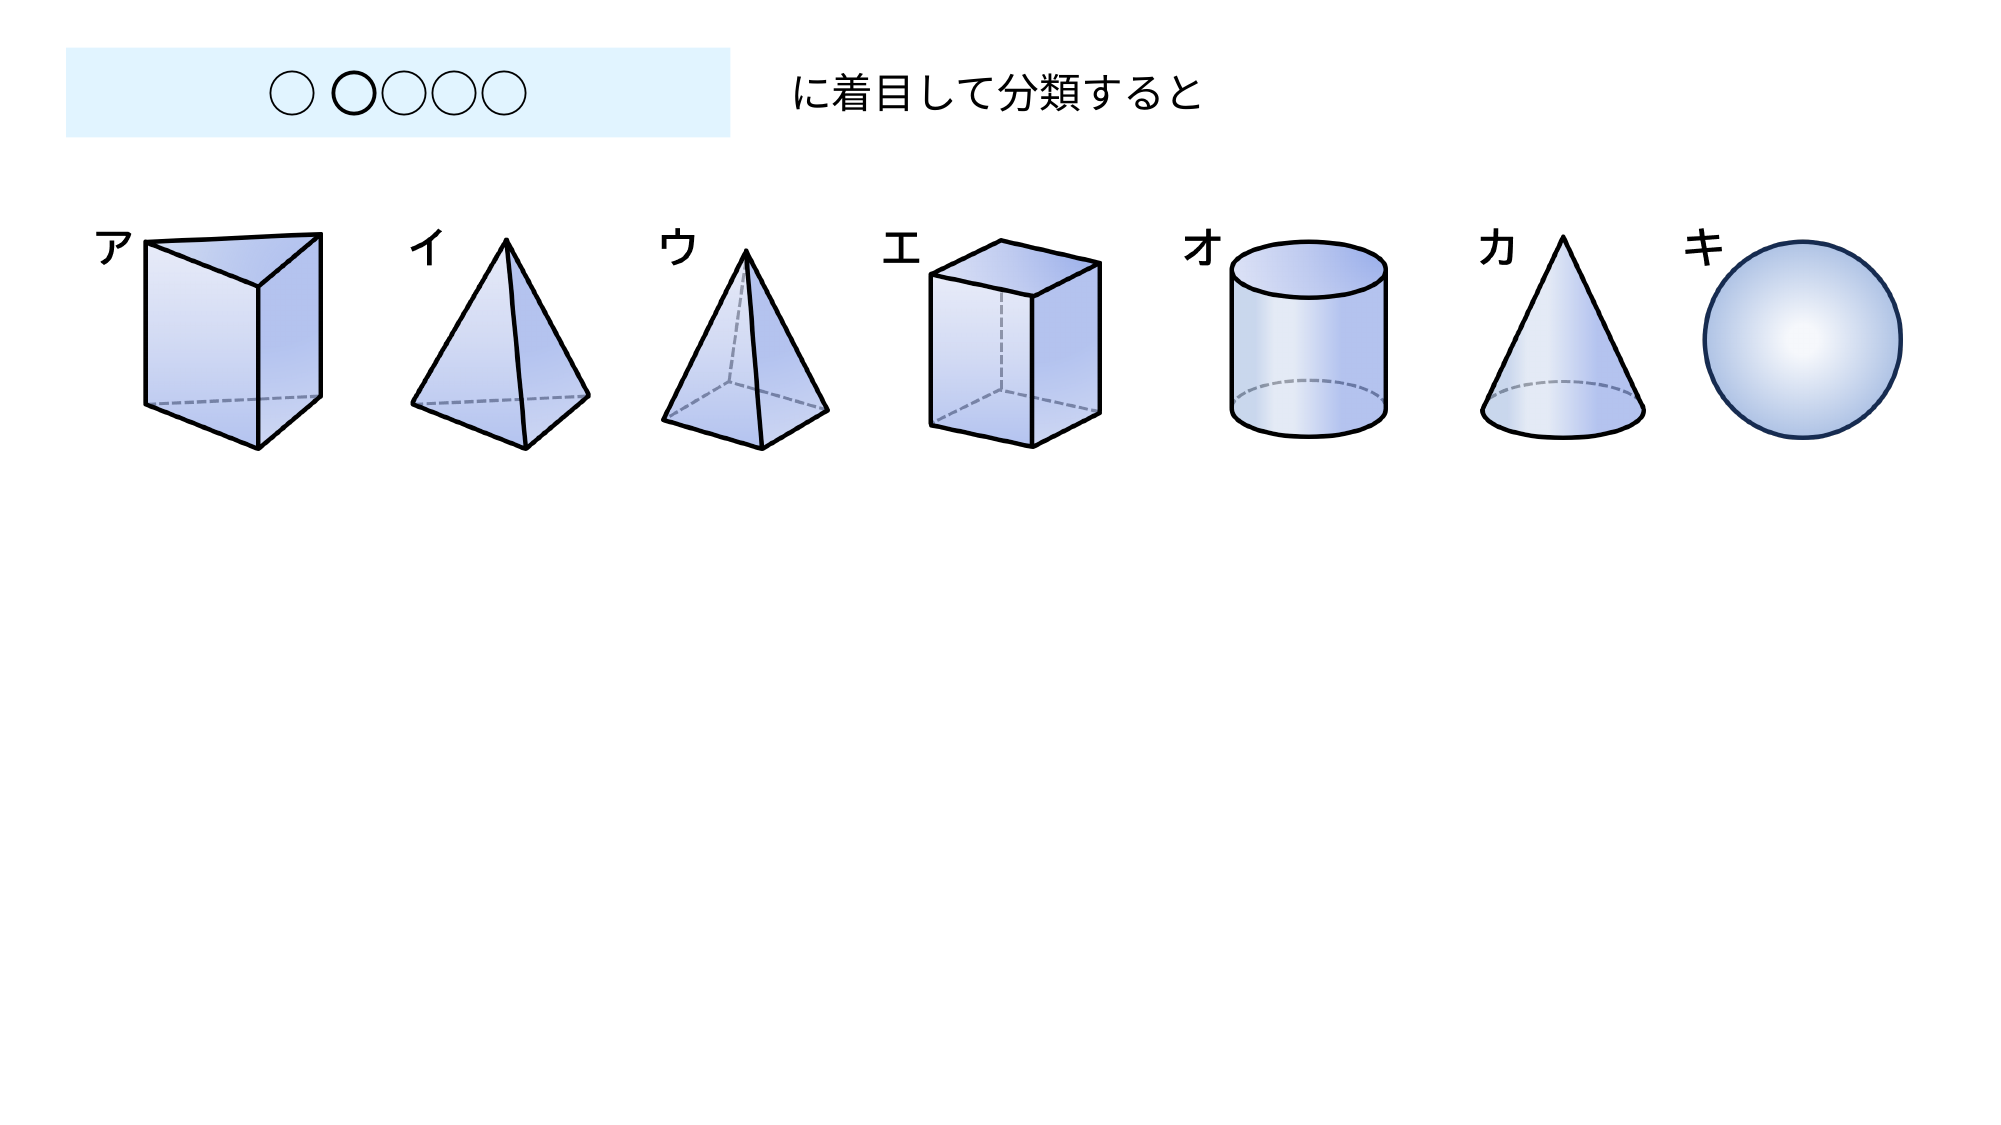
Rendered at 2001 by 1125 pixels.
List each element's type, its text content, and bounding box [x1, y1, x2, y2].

text_box に着目して分類すると [775, 46, 1505, 137]
picture [384, 206, 591, 451]
picture [633, 206, 830, 451]
picture [1658, 206, 1903, 440]
picture [857, 206, 1102, 449]
text_box ○〇○○○ [66, 47, 731, 138]
picture [69, 206, 323, 451]
picture [1157, 206, 1388, 439]
picture [1452, 206, 1646, 440]
